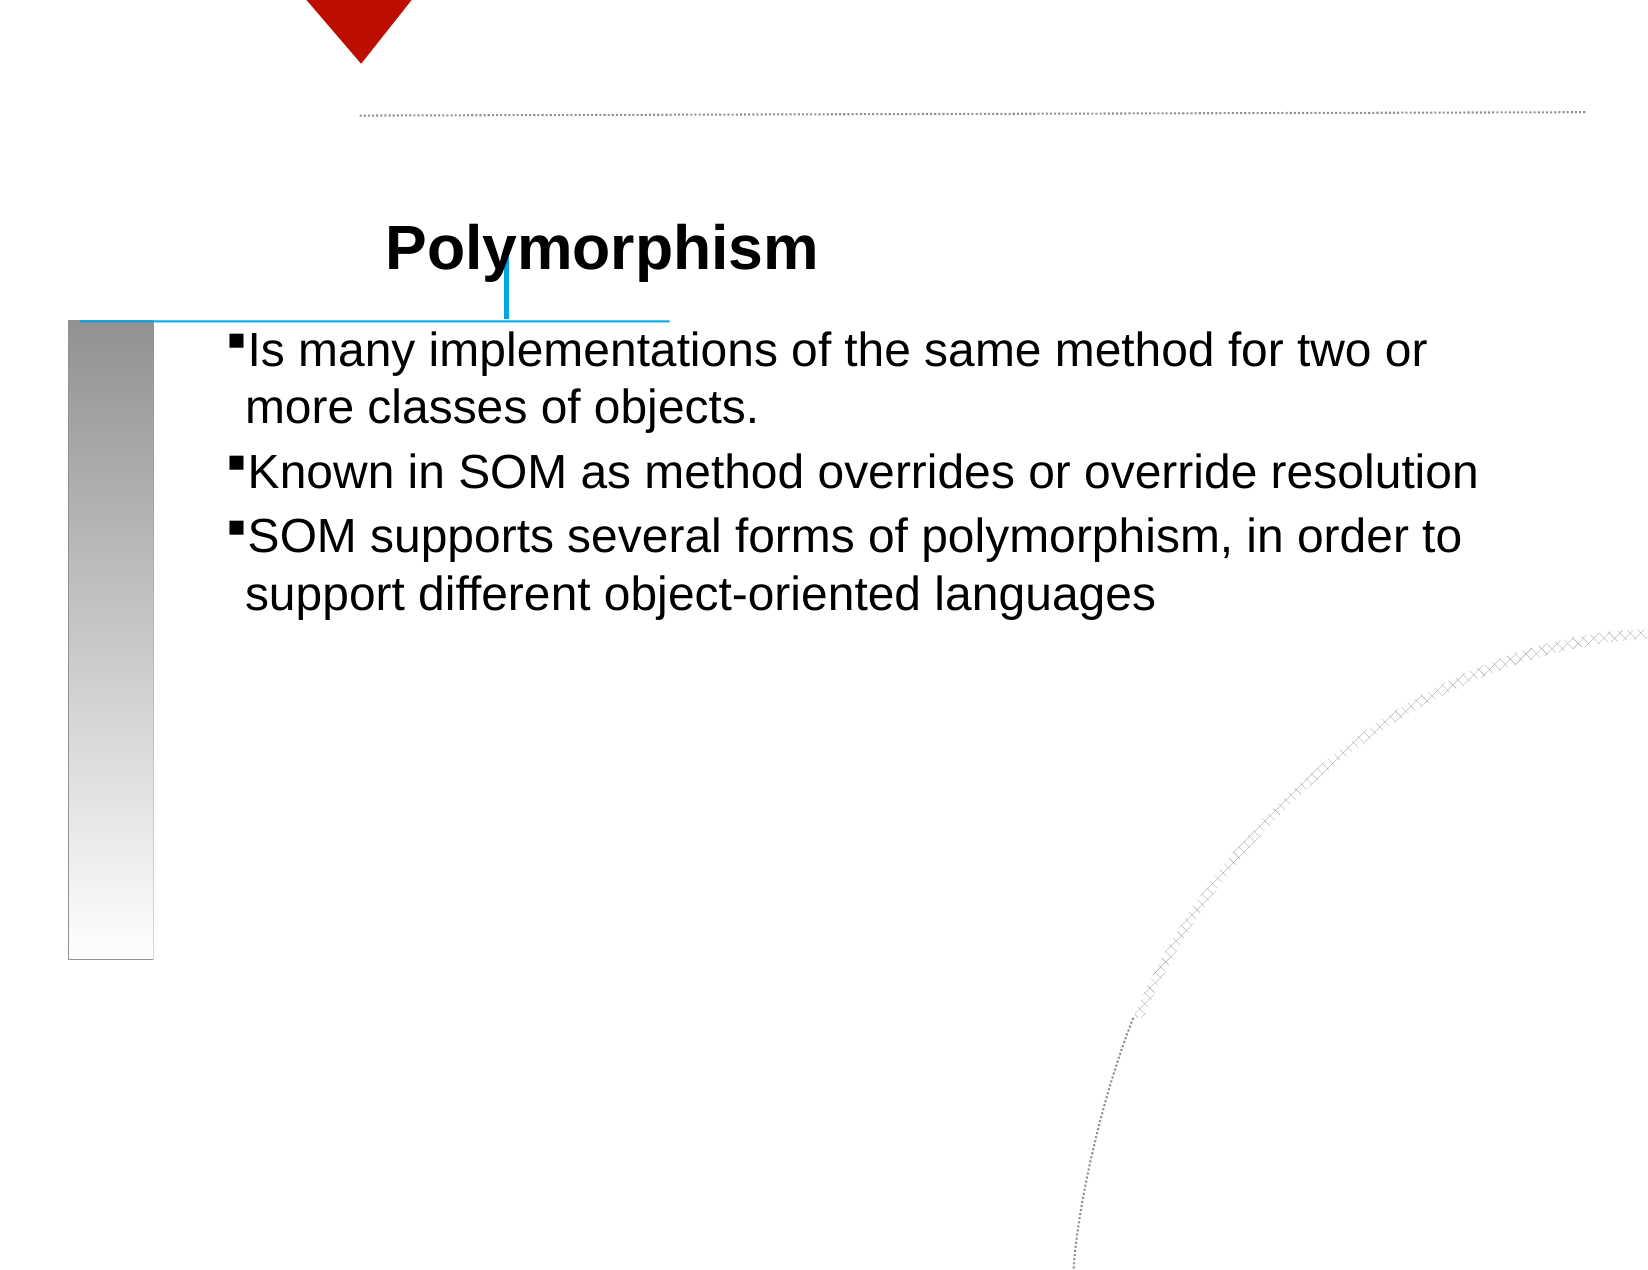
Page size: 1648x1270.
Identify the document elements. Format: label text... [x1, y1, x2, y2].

text_box Polymorphism [385, 206, 1536, 282]
text_box Is many implementations of the same method for two or more classes of objects. Known in SOM as method overrides or override resolution SOM supports several forms of polymorphism, in order to support different object-oriented languages [225, 318, 1530, 621]
